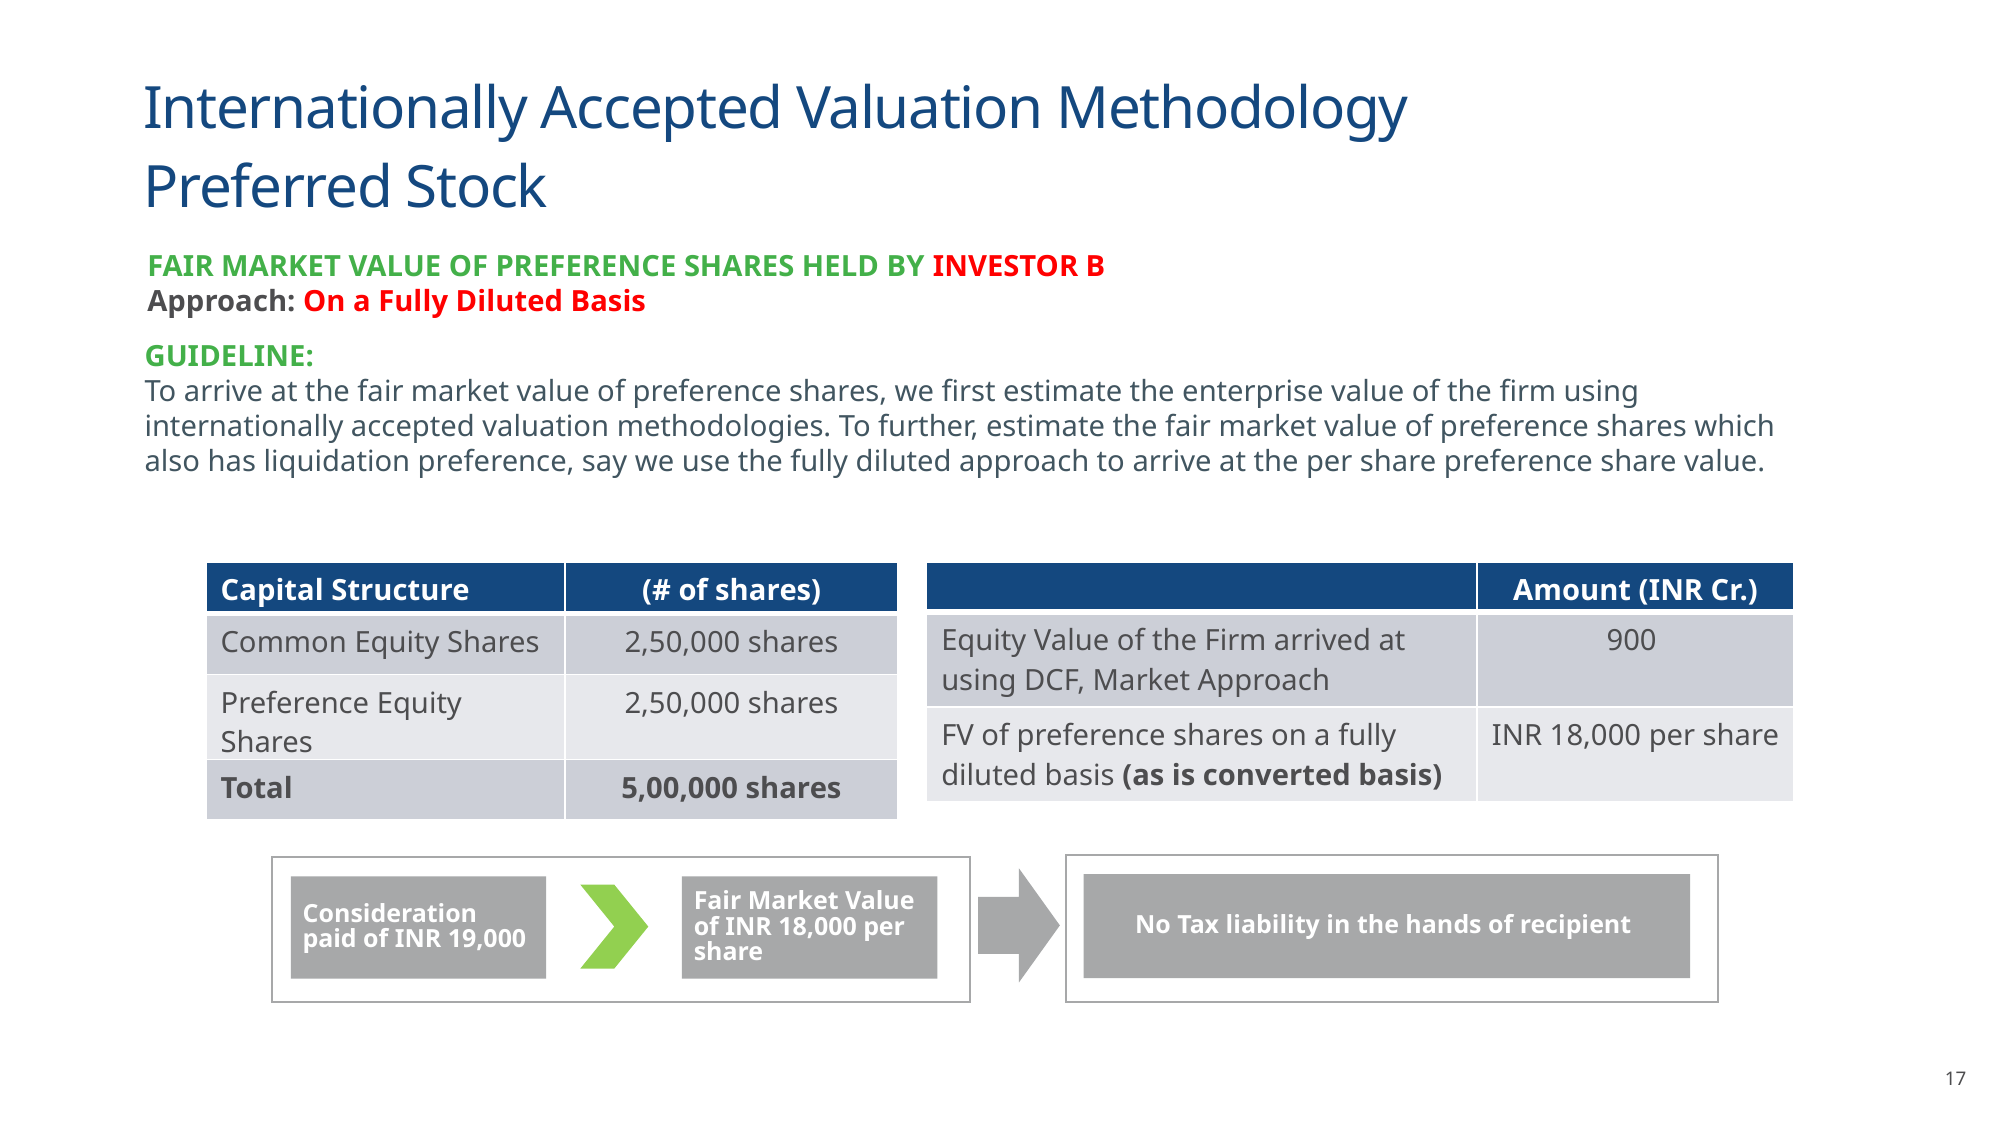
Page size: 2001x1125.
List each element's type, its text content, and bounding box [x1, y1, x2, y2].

table_header [927, 563, 1476, 609]
table_cell 2,50,000 shares [566, 616, 897, 674]
table_header Capital Structure [207, 563, 564, 611]
table_cell FV of preference shares on a fully diluted basis (as is converted basis) [927, 708, 1476, 801]
title Internationally Accepted Valuation Methodology Preferred Stock [143, 52, 1609, 228]
table_header Amount (INR Cr.) [1478, 563, 1793, 609]
table_cell 900 [1478, 615, 1793, 706]
text_box 17 [1930, 1058, 2000, 1088]
table_header (# of shares) [566, 563, 897, 611]
table_cell INR 18,000 per share [1478, 708, 1793, 801]
text_box GUIDELINE: To arrive at the fair market value of preference shares, we first estimate the enterprise value of the firm using internationally accepted valuation methodologies. To further, estimate the fair market value of preference shares which also has liquidation preference, say we use the fully diluted approach to arrive at the per share preference share value. [129, 330, 1799, 520]
table_cell Equity Value of the Firm arrived at using DCF, Market Approach [927, 615, 1476, 706]
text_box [1065, 854, 1719, 1002]
text_box FAIR MARKET VALUE OF PREFERENCE SHARES HELD BY INVESTOR B Approach: On a Fully Diluted Basis [132, 240, 1577, 325]
table_cell Preference Equity Shares [207, 675, 564, 759]
table_cell Total [207, 760, 564, 819]
text_box [977, 865, 1062, 986]
table_cell Common Equity Shares [207, 616, 564, 674]
table_cell 2,50,000 shares [566, 675, 897, 759]
table_cell 5,00,000 shares [566, 760, 897, 819]
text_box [272, 857, 970, 1002]
